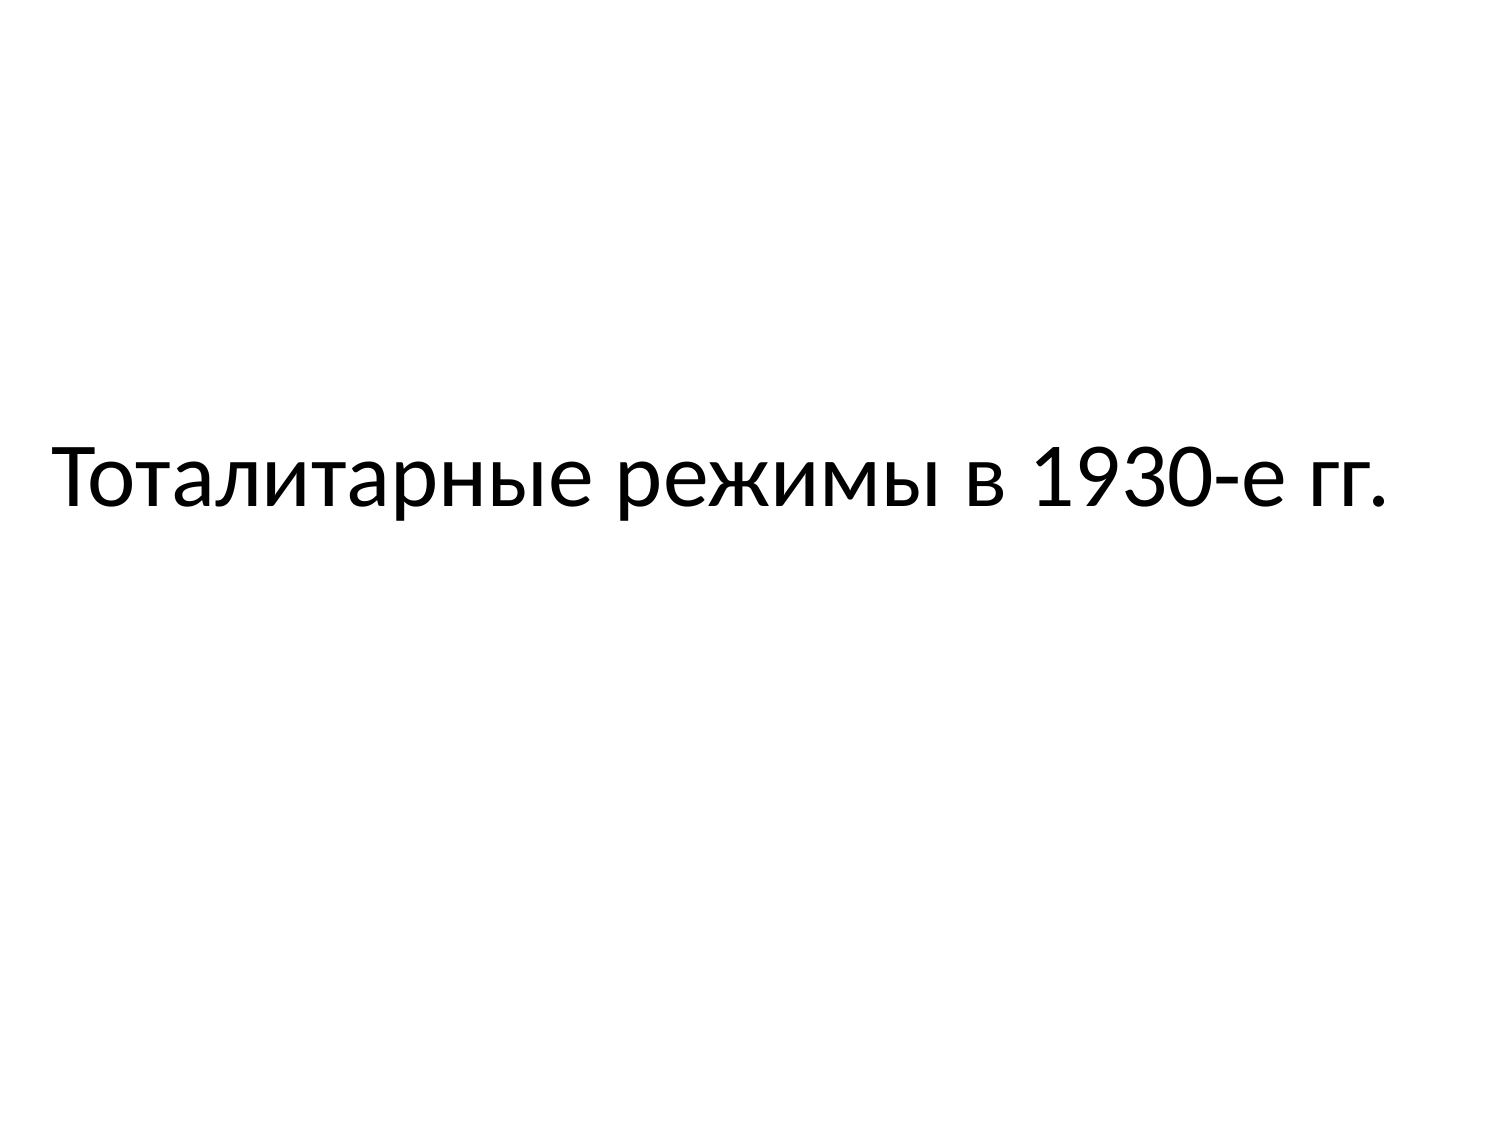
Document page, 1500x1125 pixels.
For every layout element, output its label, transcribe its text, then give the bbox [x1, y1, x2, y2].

title Тоталитарные режимы в 1930-е гг. [17, 349, 1447, 591]
